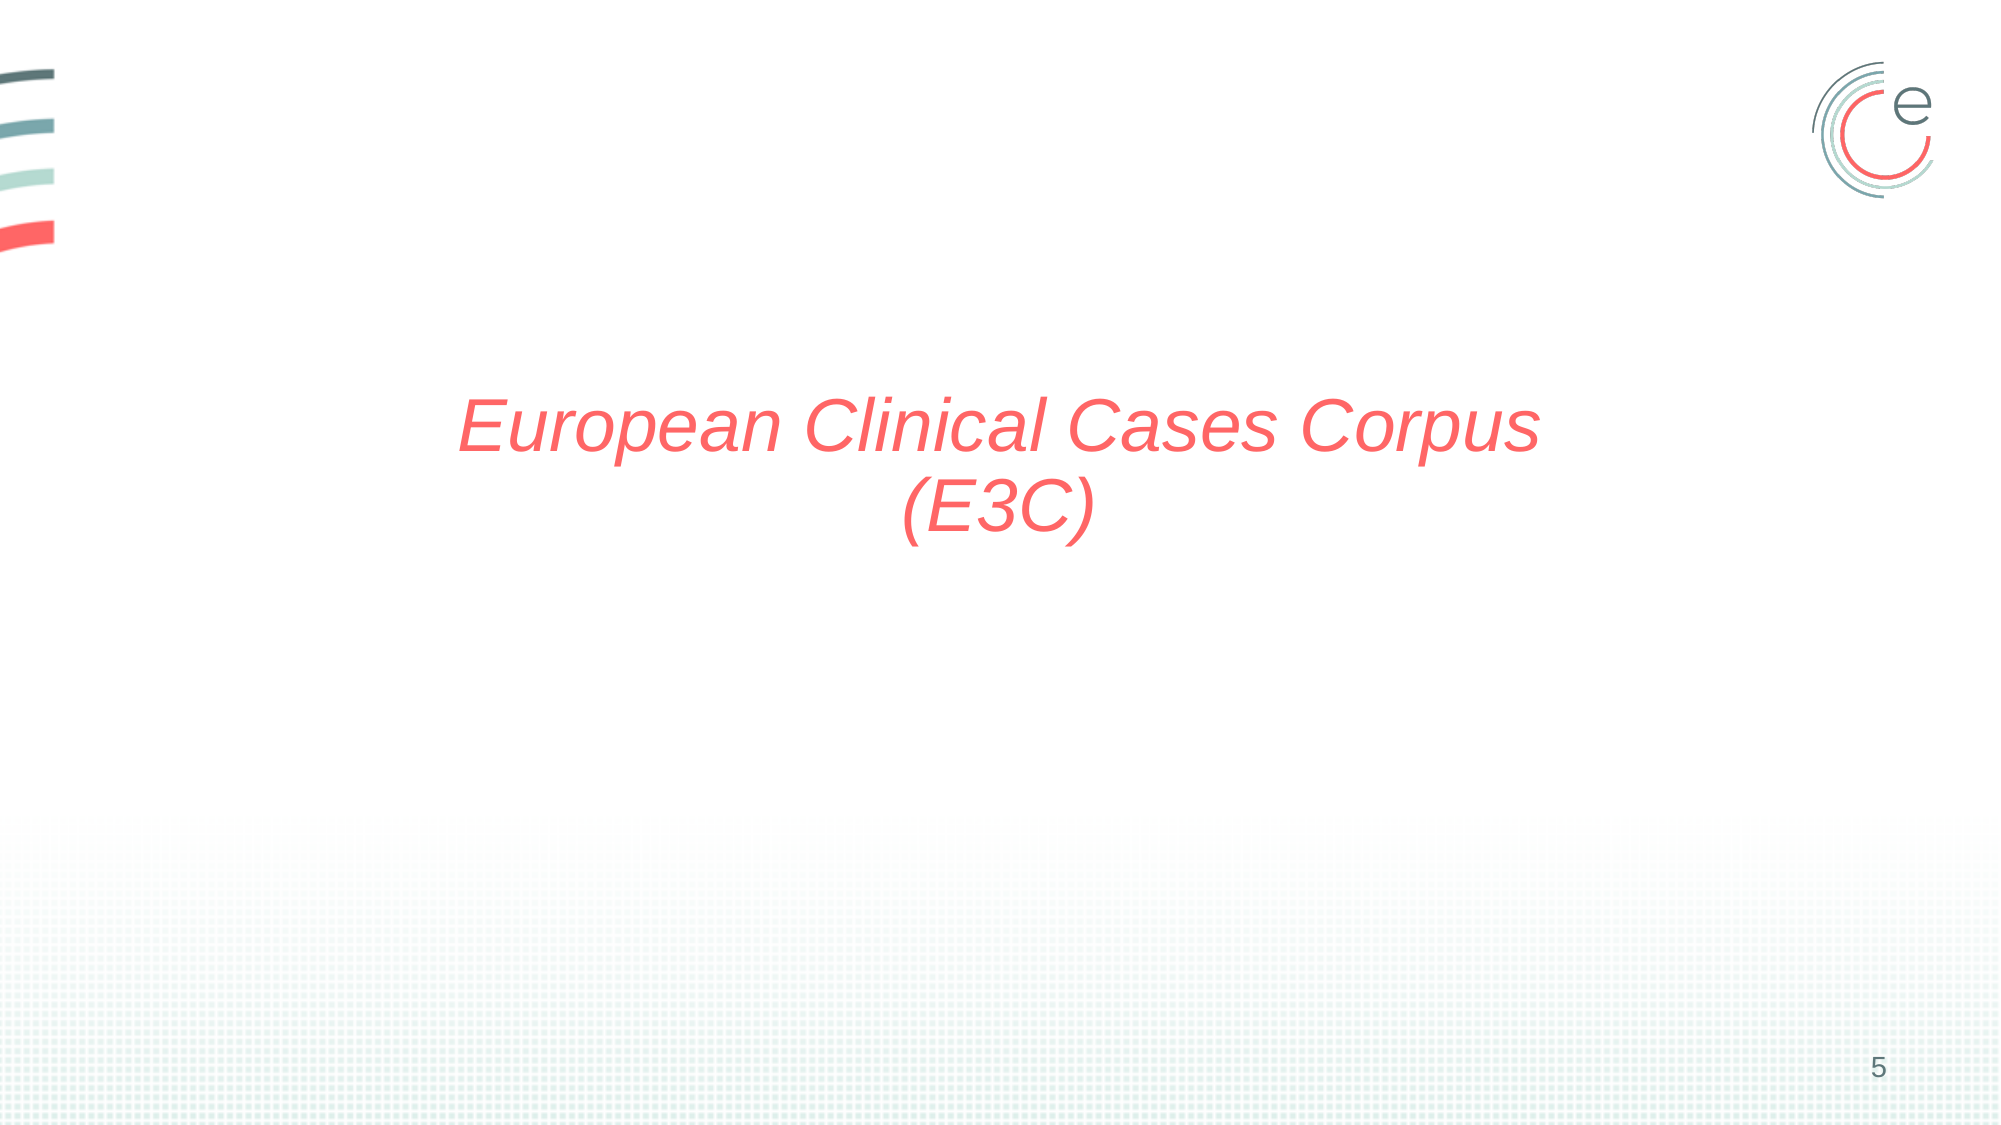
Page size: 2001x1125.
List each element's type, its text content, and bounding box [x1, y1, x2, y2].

picture [0, 0, 2001, 1125]
title European Clinical Cases Corpus (E3C) [244, 378, 1756, 612]
